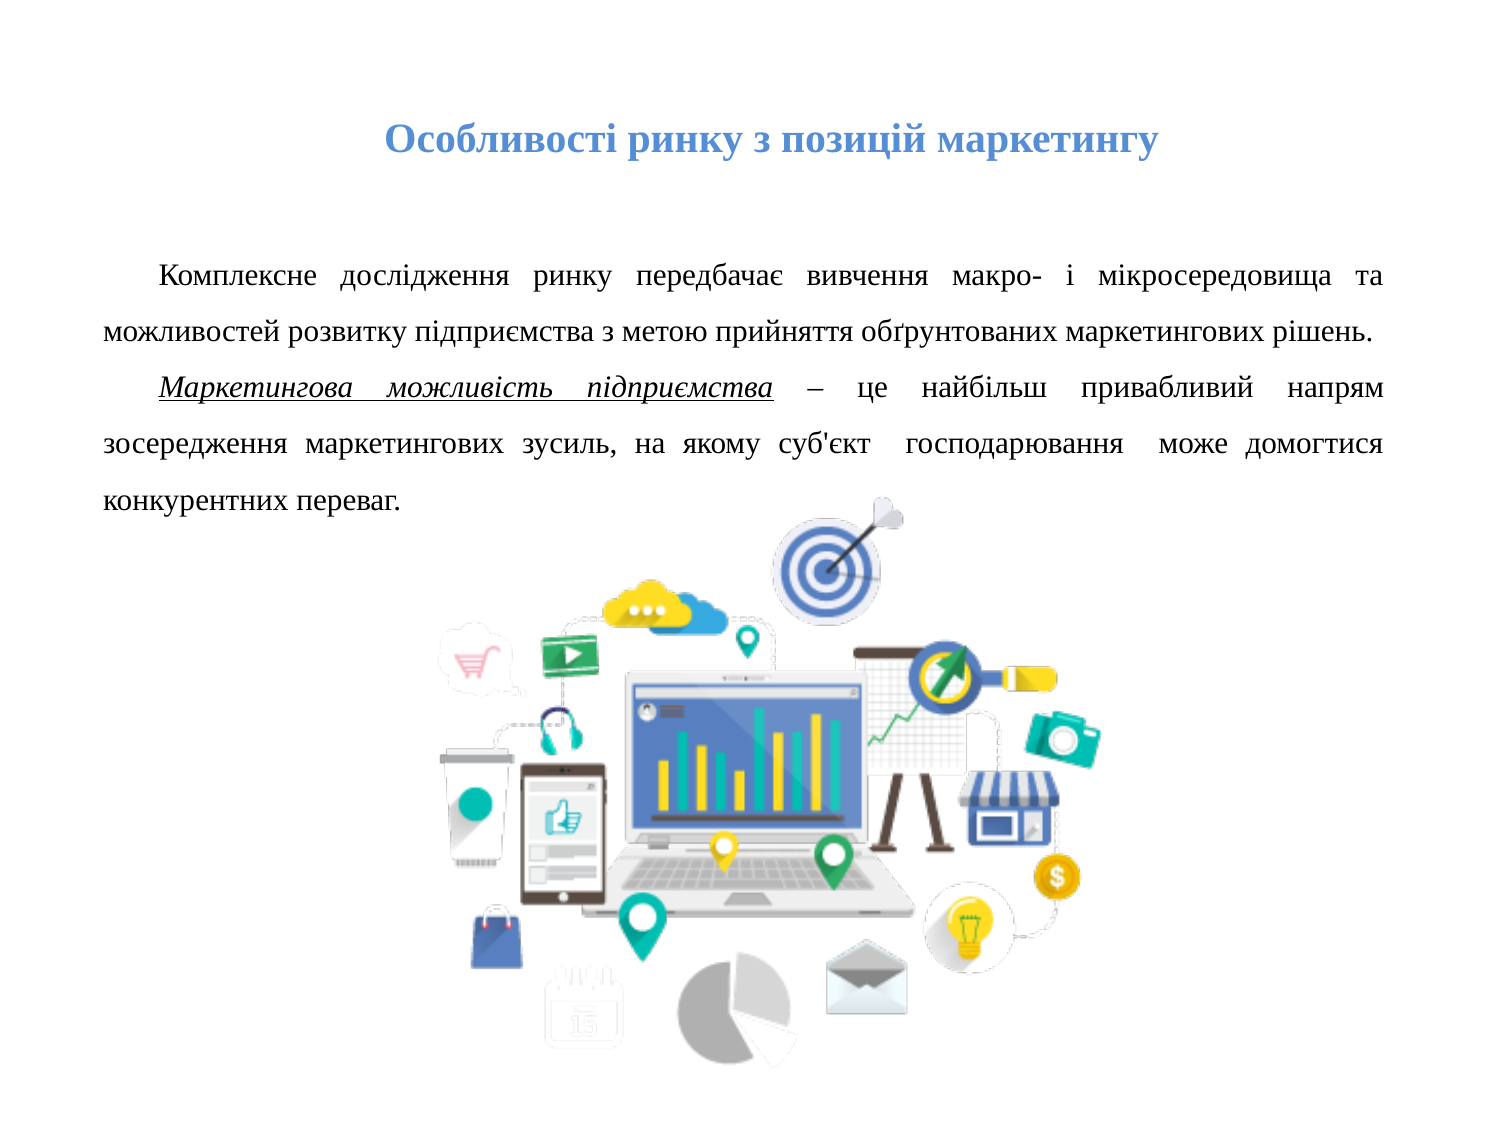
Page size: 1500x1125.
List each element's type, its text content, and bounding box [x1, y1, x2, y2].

text_box Особливості ринку з позицій маркетингу Комплексне дослідження ринку передбачає вивчення макро- і мікросередовища та можливостей розвитку підприємства з метою прийняття обґрунтованих маркетингових рішень. Маркетингова можливість підприємства – це найбільш привабливий напрям зосередження маркетингових зусиль, на якому суб'єкт господарювання може домогтися конкурентних переваг. [88, 78, 1400, 524]
picture [371, 408, 1152, 1125]
